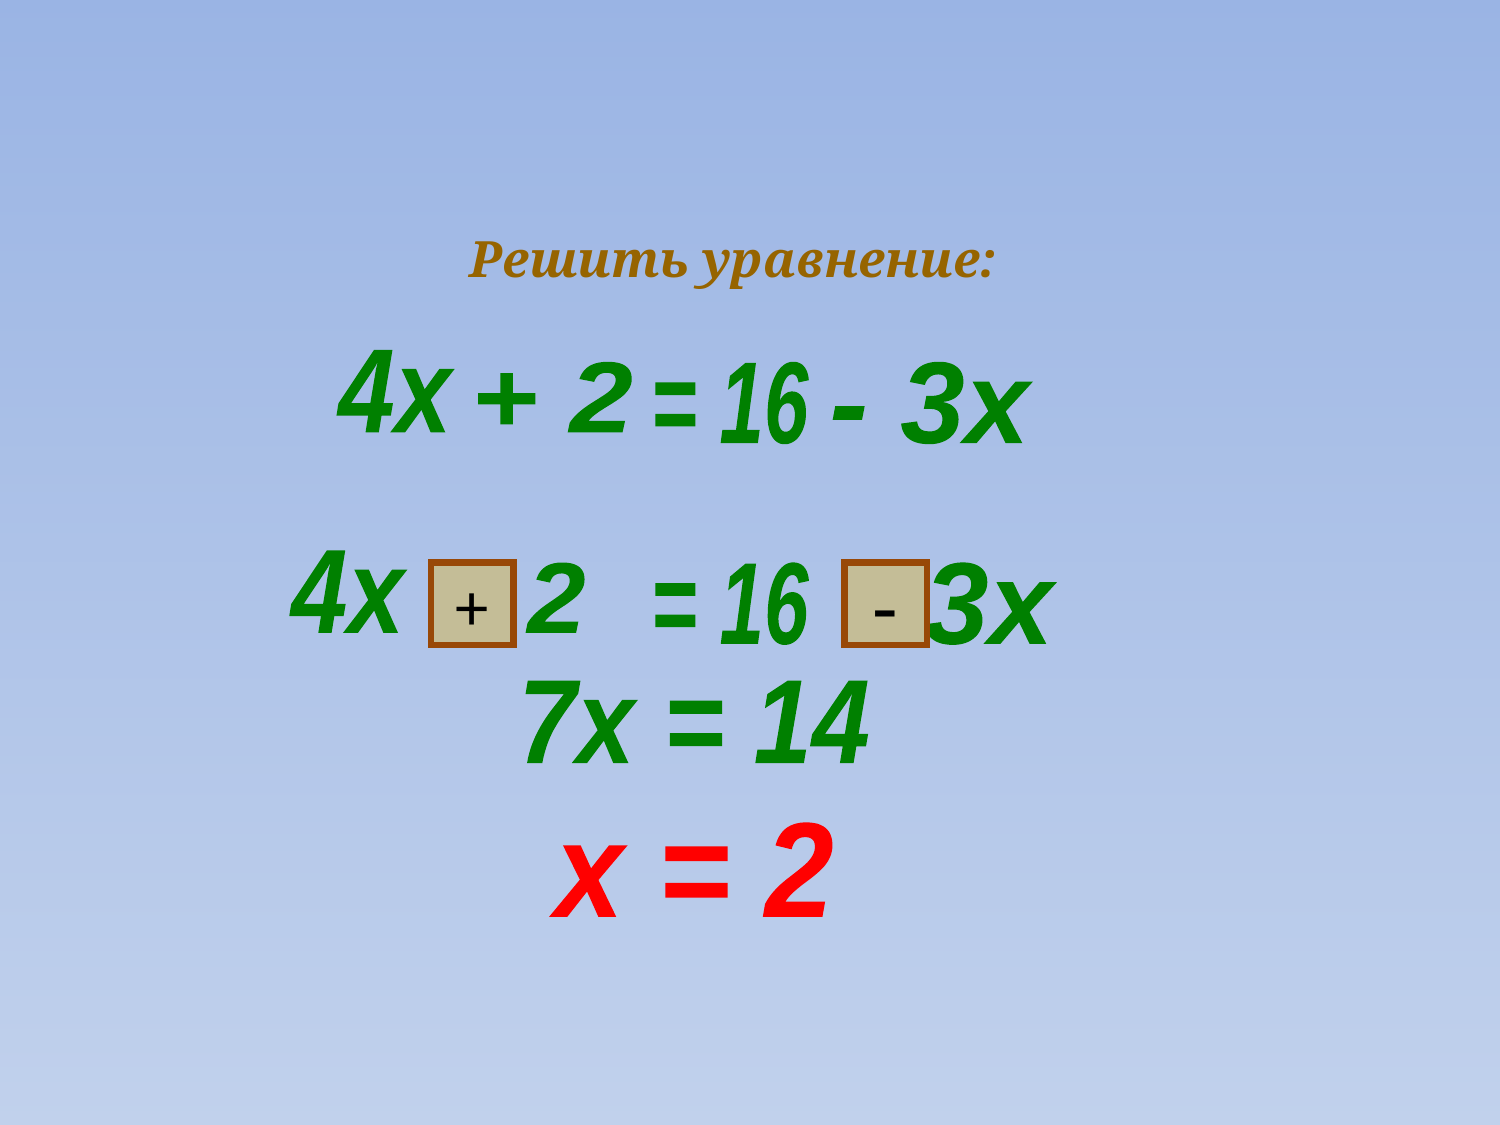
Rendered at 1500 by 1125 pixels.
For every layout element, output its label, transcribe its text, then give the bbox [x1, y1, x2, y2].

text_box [336, 349, 1034, 445]
text_box - [844, 562, 928, 646]
text_box Решить уравнение: [454, 219, 1034, 295]
text_box + [430, 562, 514, 646]
